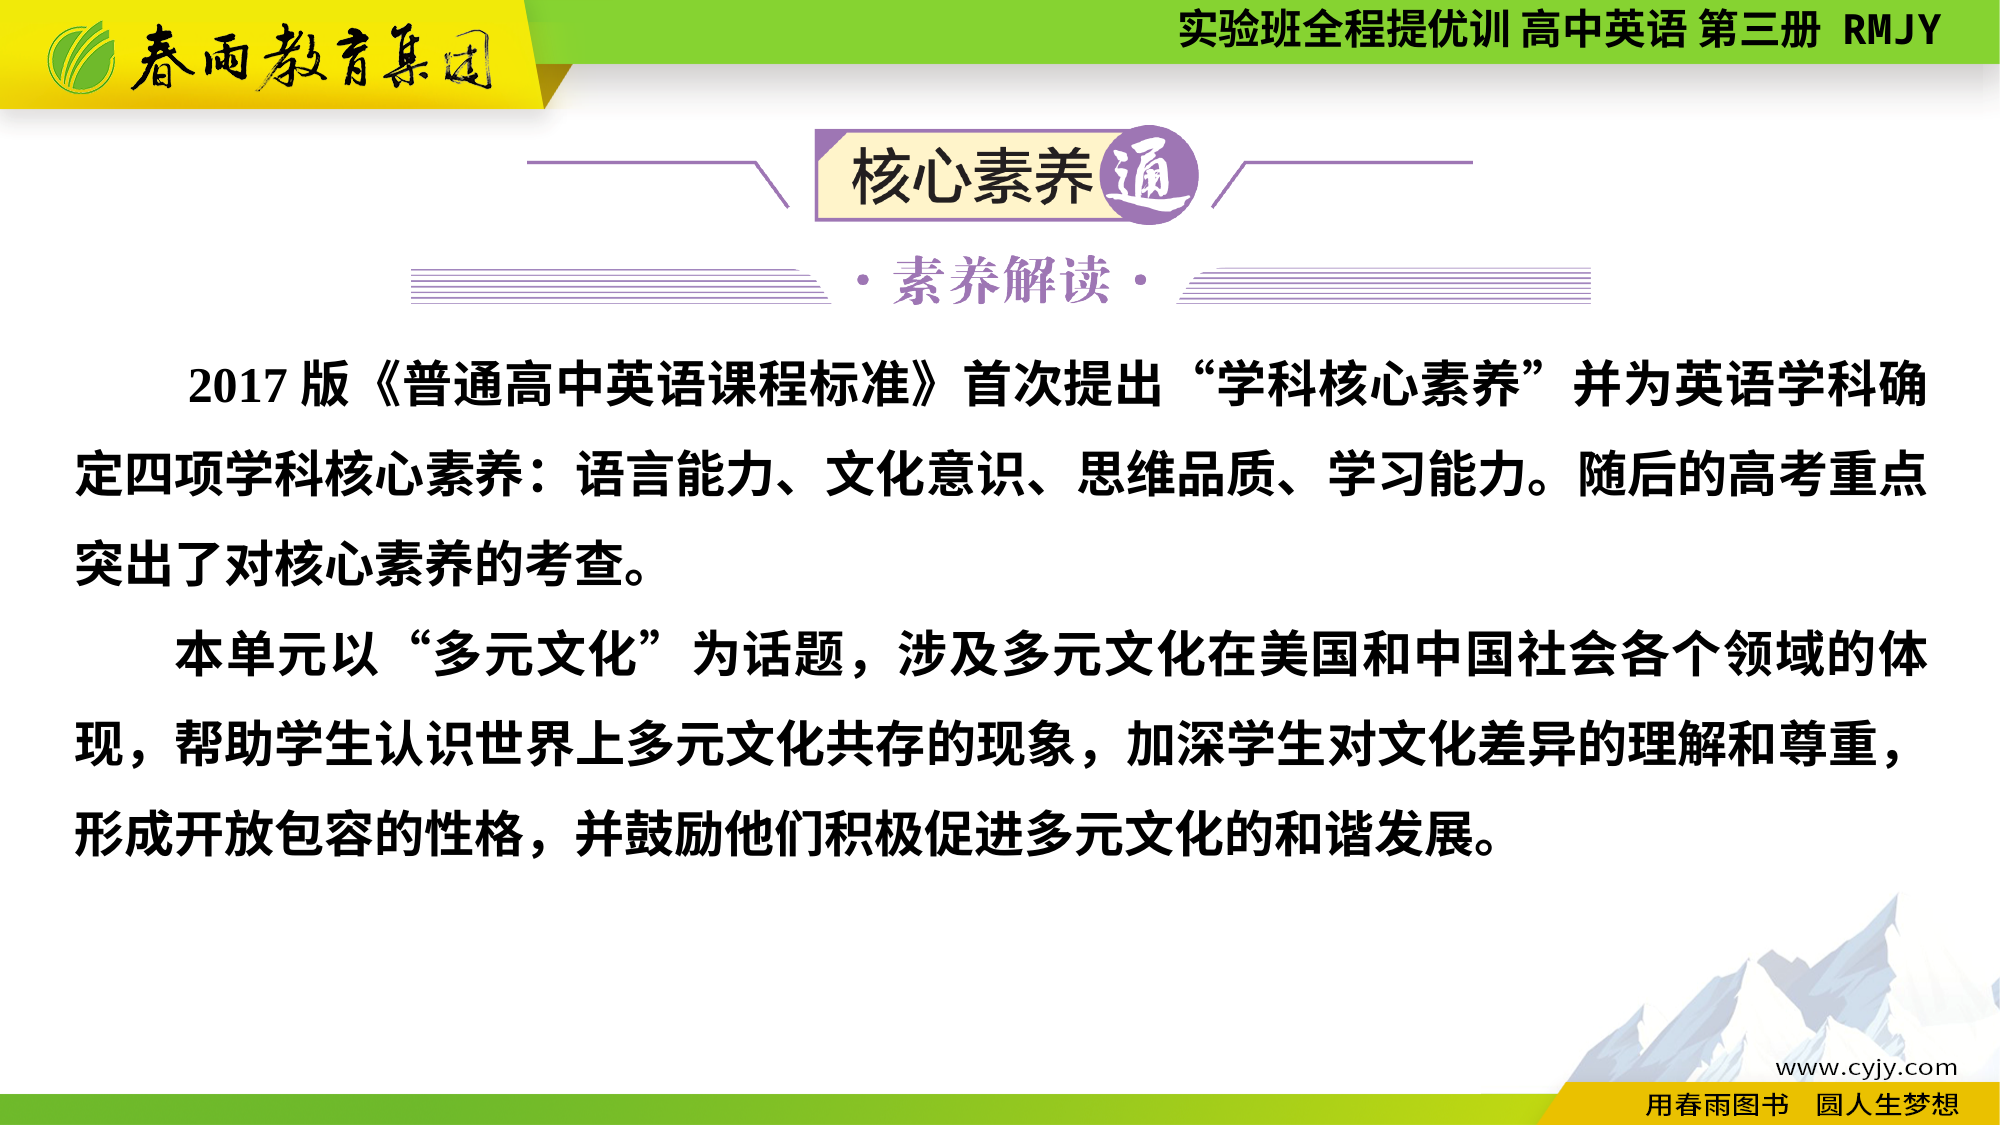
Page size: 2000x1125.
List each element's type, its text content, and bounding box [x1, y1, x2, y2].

list 2017版《普通高中英语课程标准》首次提出“学科核心素养”并为英语学科确定四项学科核心素养：语言能力、文化意识、思维品质、学习能力。随后的高考重点突出了对核心素养的考查。 本单元以“多元文化”为话题，涉及多元文化在美国和中国社会各个领域的体现，帮助学生认识世界上多元文化共存的现象，加深学生对文化差异的理解和尊重，形成开放包容的性格，并鼓励他们积极促进多元文化的和谐发展。 [59, 314, 1944, 864]
picture [0, 0, 2000, 1125]
